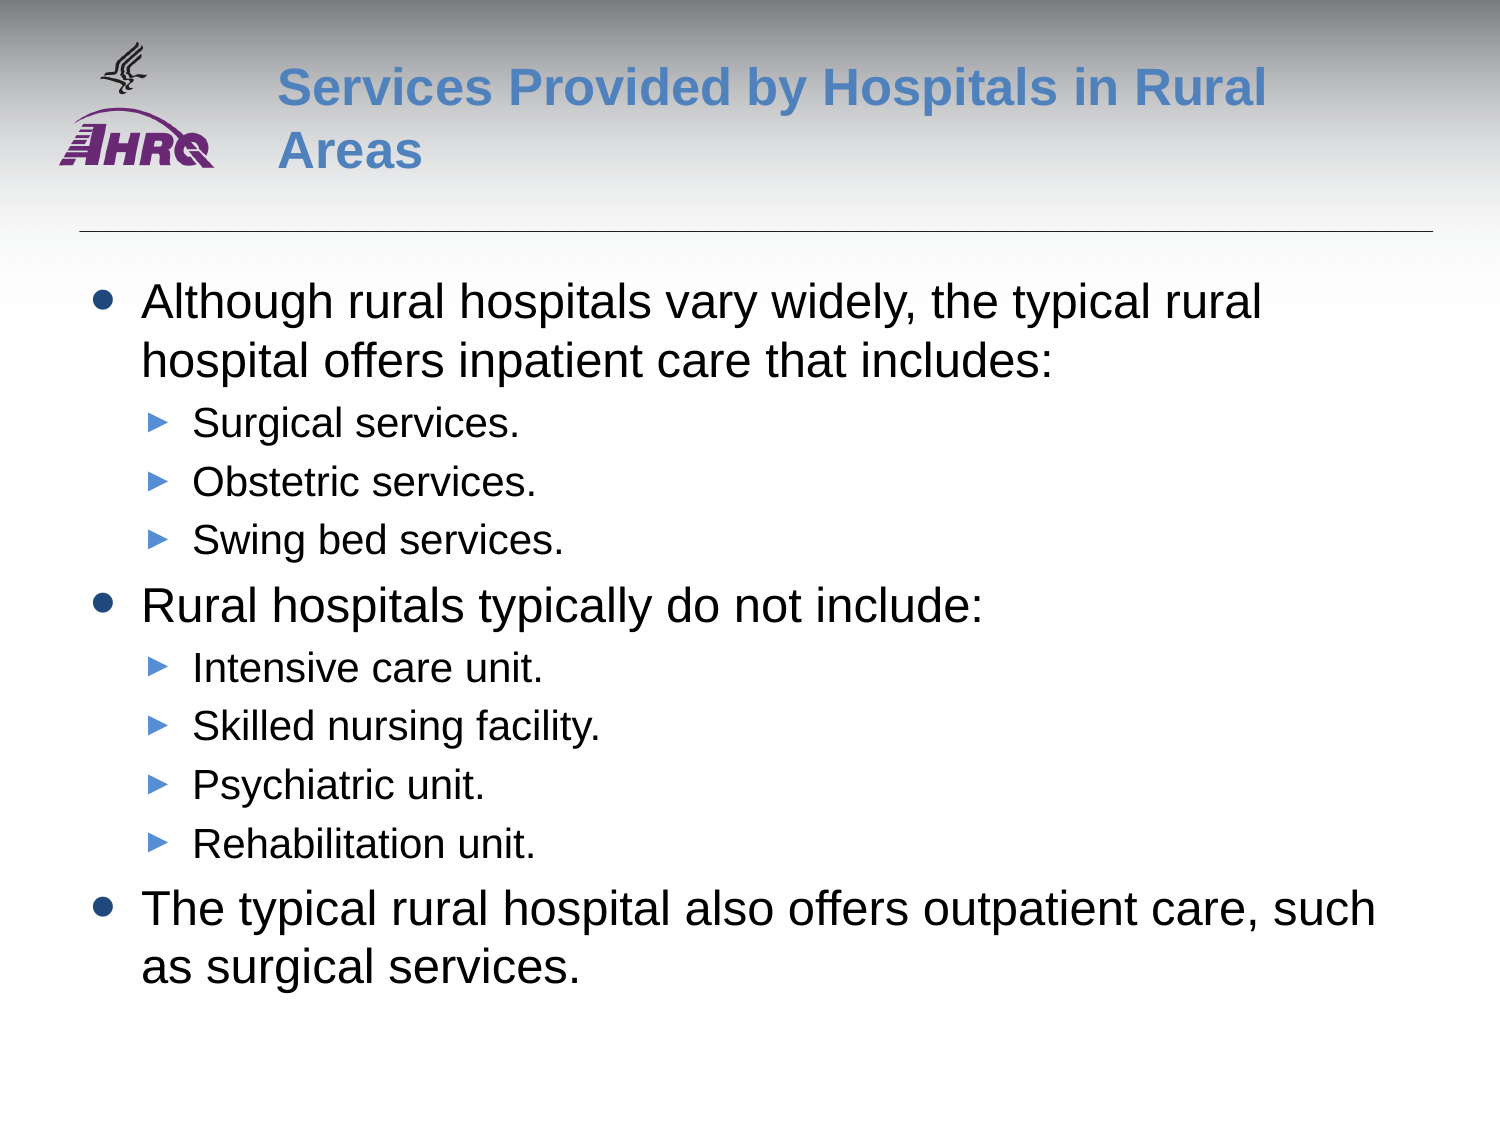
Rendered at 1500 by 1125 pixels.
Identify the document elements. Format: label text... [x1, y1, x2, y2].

list Although rural hospitals vary widely, the typical rural hospital offers inpatient care that includes: Surgical services. Obstetric services. Swing bed services. Rural hospitals typically do not include: Intensive care unit. Skilled nursing facility. Psychiatric unit. Rehabilitation unit. The typical rural hospital also offers outpatient care, such as surgical services. [75, 262, 1425, 1005]
title Services Provided by Hospitals in Rural Areas [262, 45, 1425, 188]
picture [0, 0, 1500, 1125]
